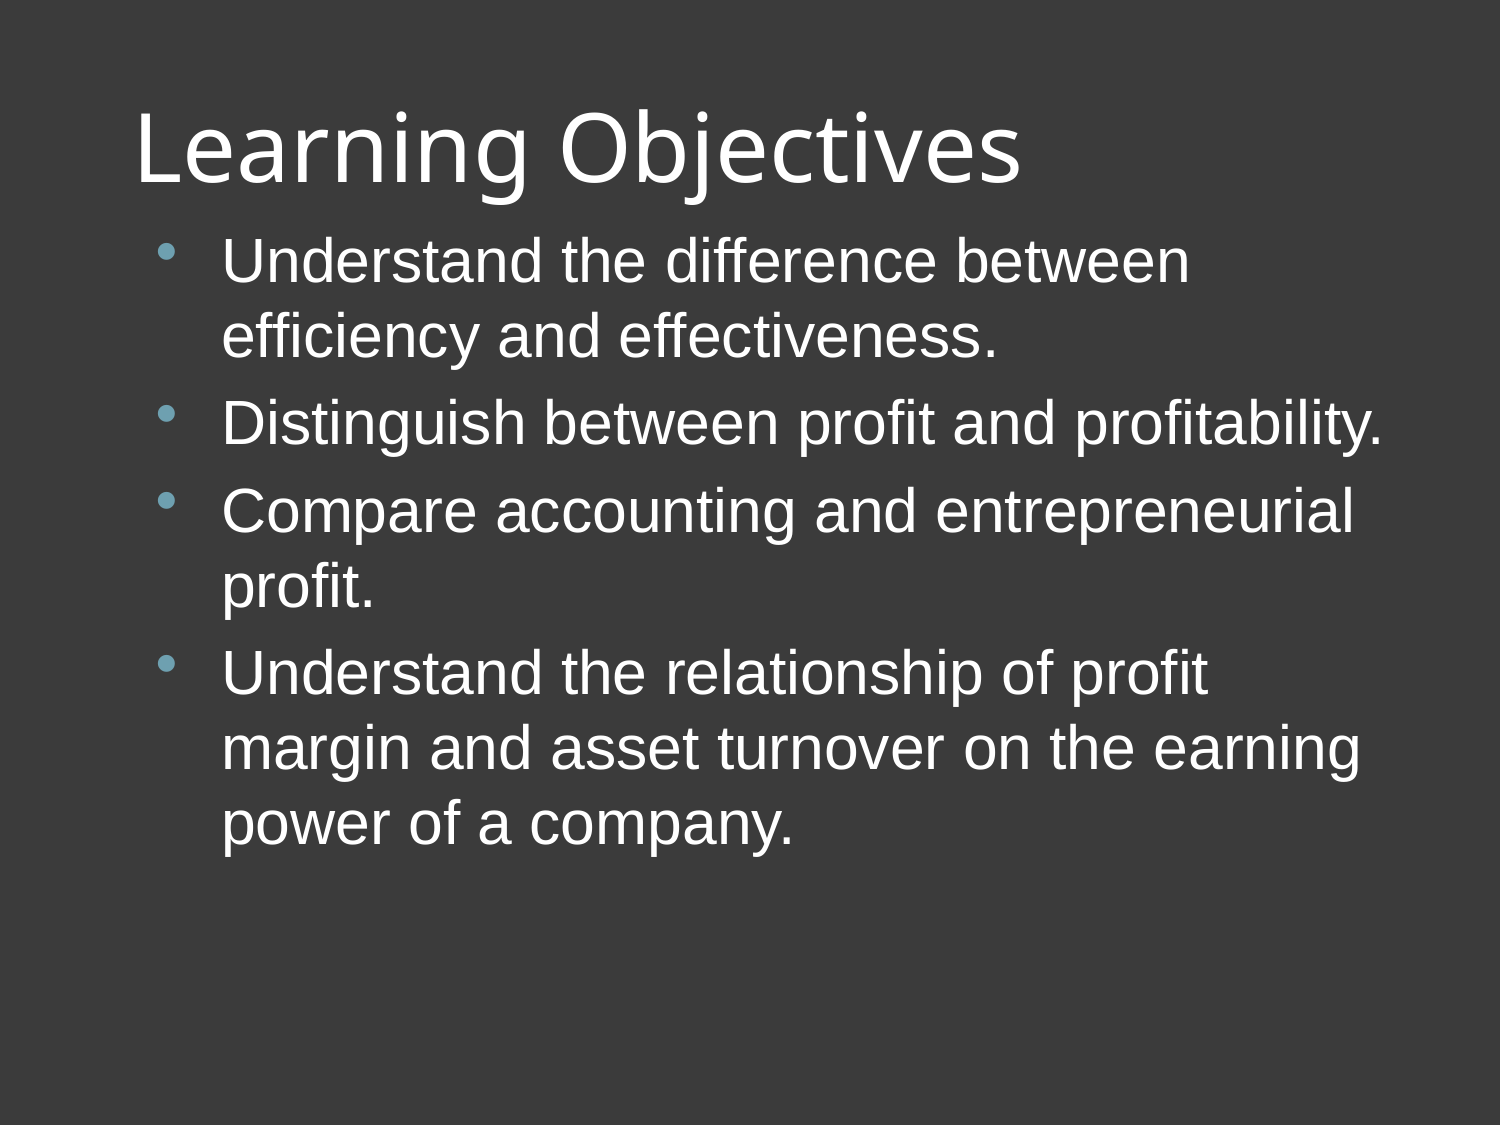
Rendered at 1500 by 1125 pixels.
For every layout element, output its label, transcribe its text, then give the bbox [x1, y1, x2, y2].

title Learning Objectives [125, 50, 1400, 238]
list Understand the difference between efficiency and effectiveness. Distinguish between profit and profitability. Compare accounting and entrepreneurial profit. Understand the relationship of profit margin and asset turnover on the earning power of a company. [137, 212, 1413, 1013]
